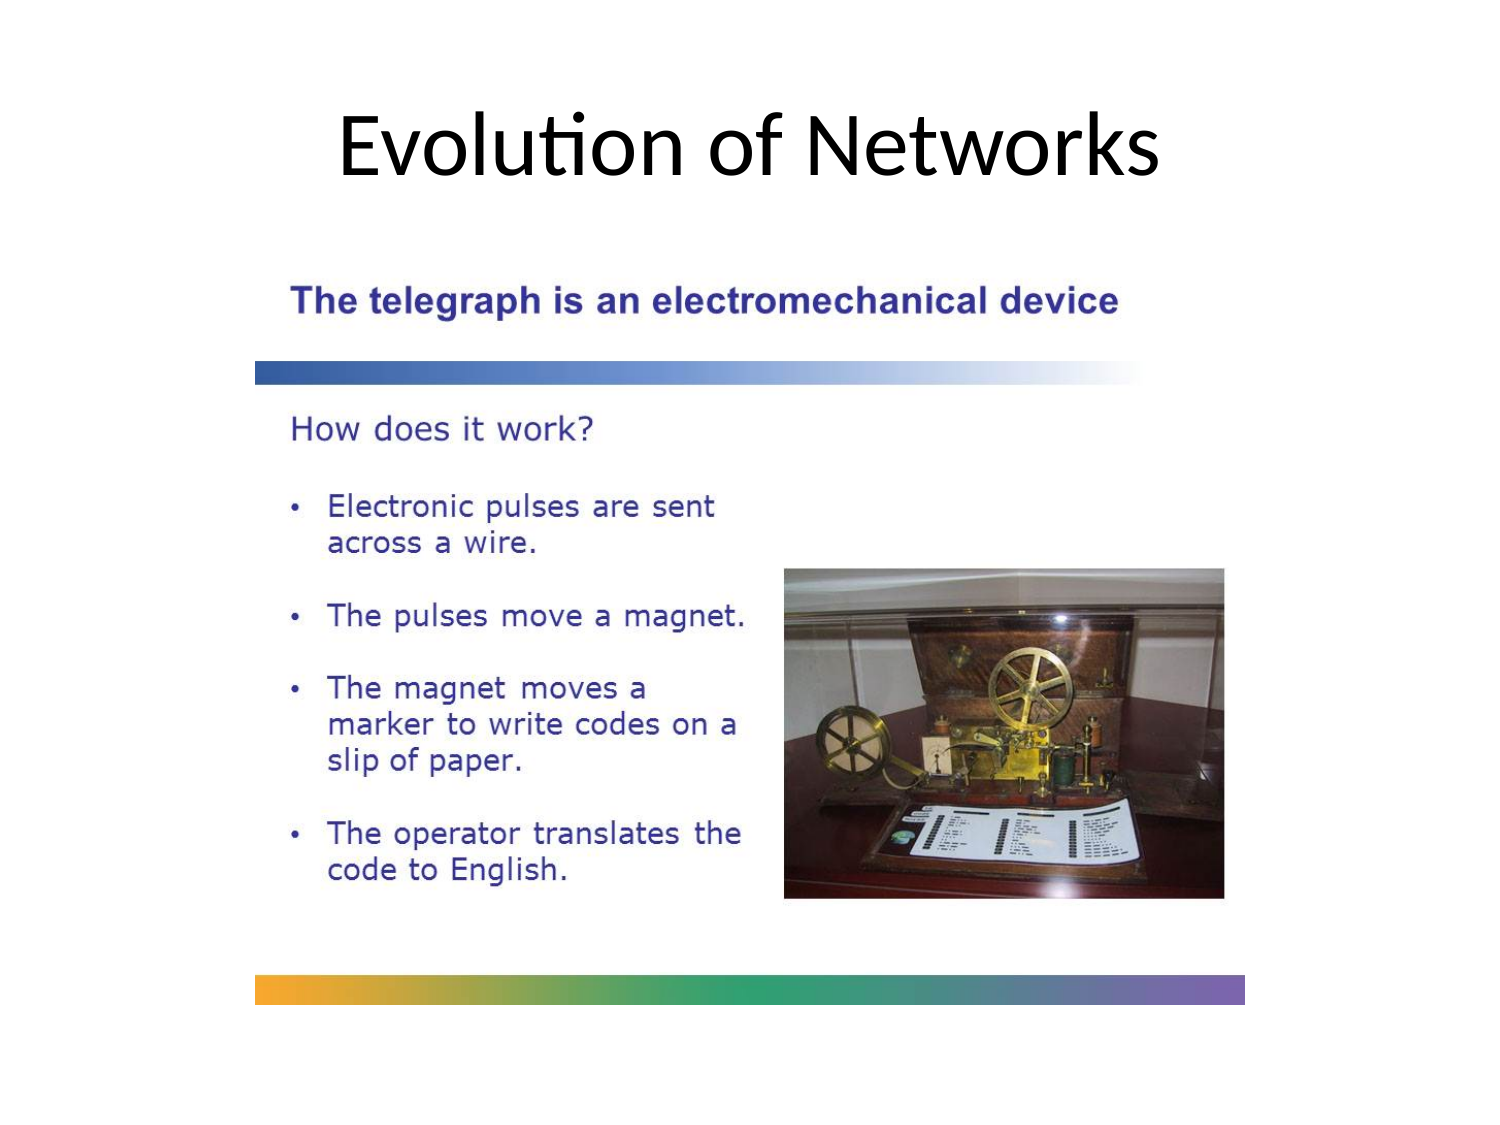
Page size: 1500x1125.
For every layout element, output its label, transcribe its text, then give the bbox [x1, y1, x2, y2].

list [254, 262, 1246, 1006]
title Evolution of Networks [75, 45, 1425, 233]
